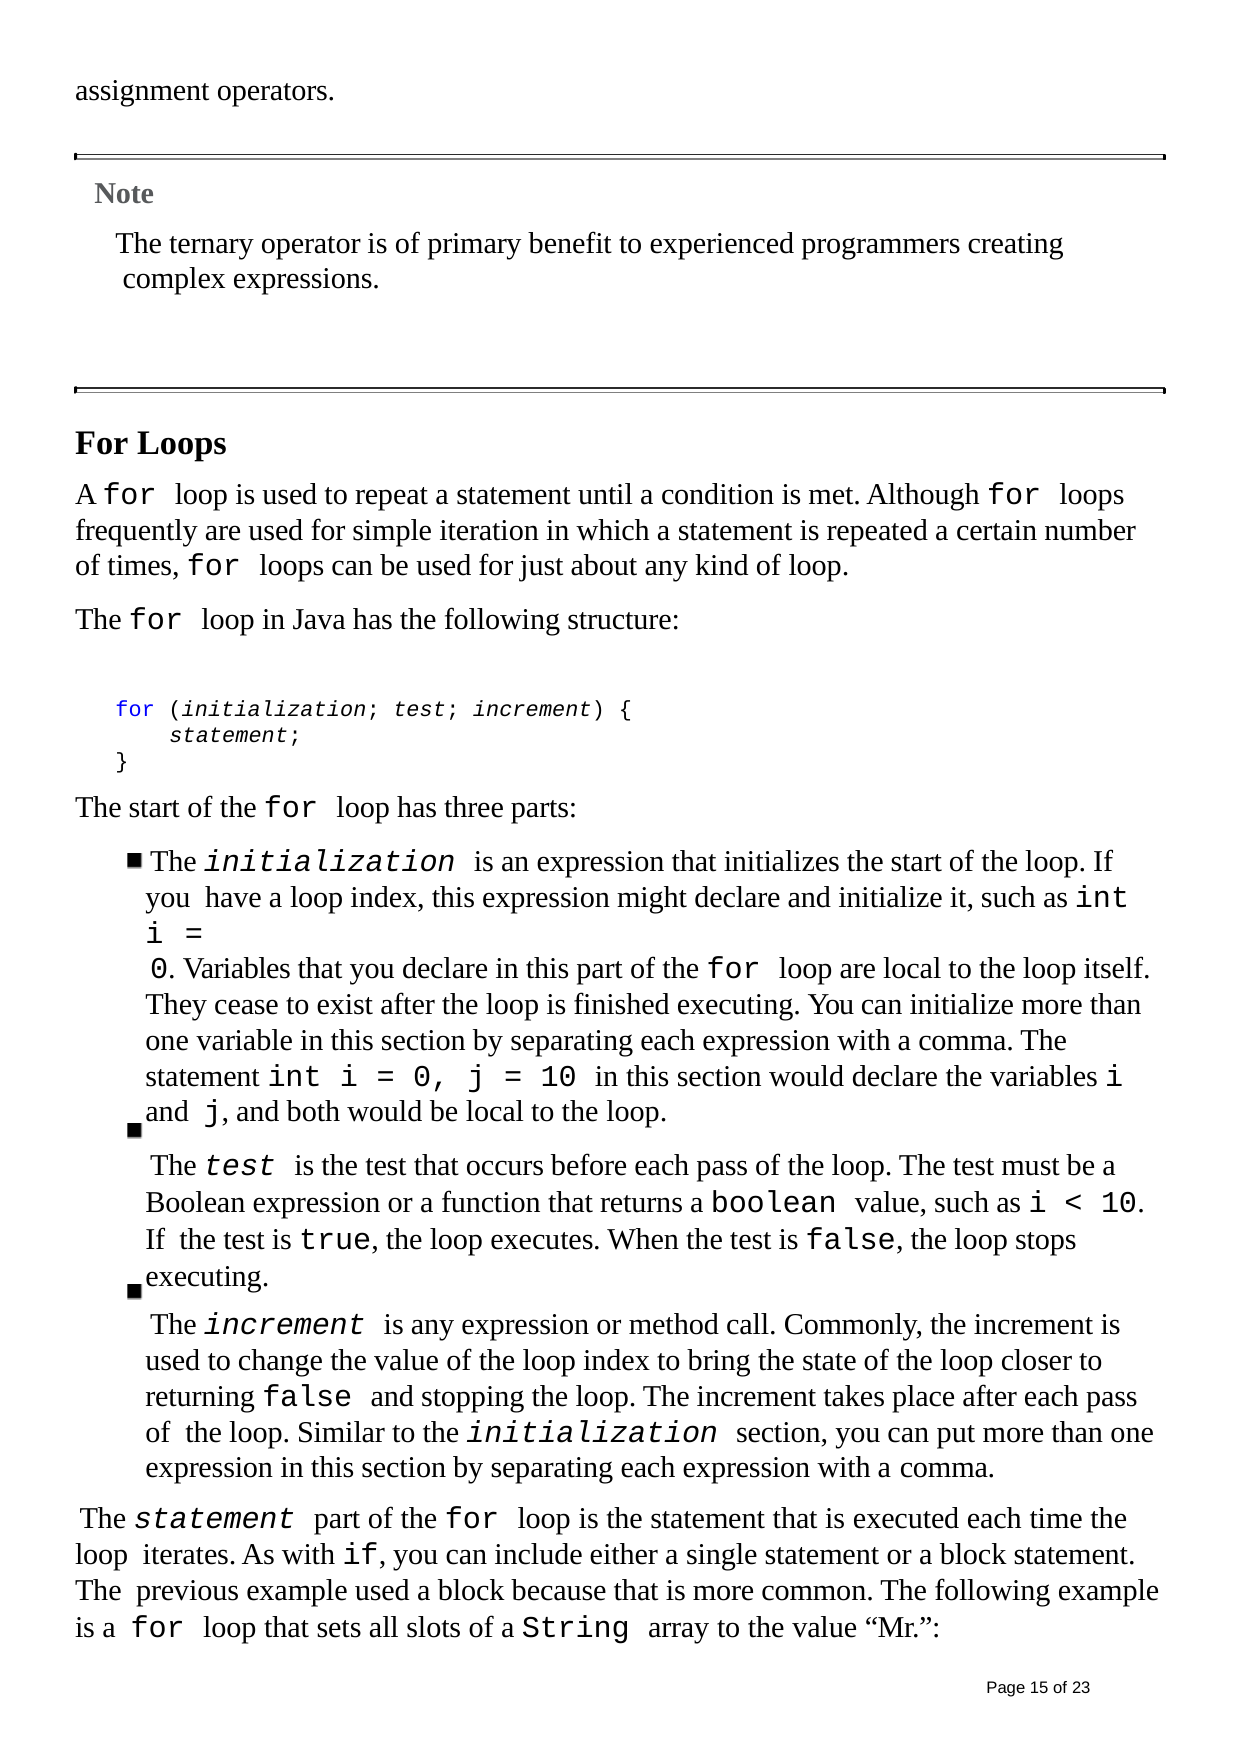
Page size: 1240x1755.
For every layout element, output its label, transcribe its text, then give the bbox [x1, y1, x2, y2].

text_box For Loops A for loop is used to repeat a statement until a condition is met. Although for loops frequently are used for simple iteration in which a statement is repeated a certain number of times, for loops can be used for just about any kind of loop. The for loop in Java has the following structure: for (initialization; test; increment) { statement; } The start of the for loop has three parts: The initialization is an expression that initializes the start of the loop. If you have a loop index, this expression might declare and initialize it, such as int i = 0. Variables that you declare in this part of the for loop are local to the loop itself. They cease to exist after the loop is finished executing. You can initialize more than one variable in this section by separating each expression with a comma. The statement int i = 0, j = 10 in this section would declare the variables i and j, and both would be local to the loop. The test is the test that occurs before each pass of the loop. The test must be a Boolean expression or a function that returns a boolean value, such as i < 10. If the test is true, the loop executes. When the test is false, the loop stops executing. The increment is any expression or method call. Commonly, the increment is used to change the value of the loop index to bring the state of the loop closer to returning false and stopping the loop. The increment takes place after each pass of the loop. Similar to the initialization section, you can put more than one expression in this section by separating each expression with a comma. The statement part of the for loop is the statement that is executed each time the loop iterates. As with if, you can include either a single statement or a block statement. The previous example used a block because that is more common. The following example is a for loop that sets all slots of a String array to the value “Mr.”: [72, 401, 1167, 1644]
slide_number Page 15 of 23 [984, 1676, 1093, 1755]
text_box assignment operators. Note The ternary operator is of primary benefit to experienced programmers creating complex expressions. [72, 68, 1072, 295]
